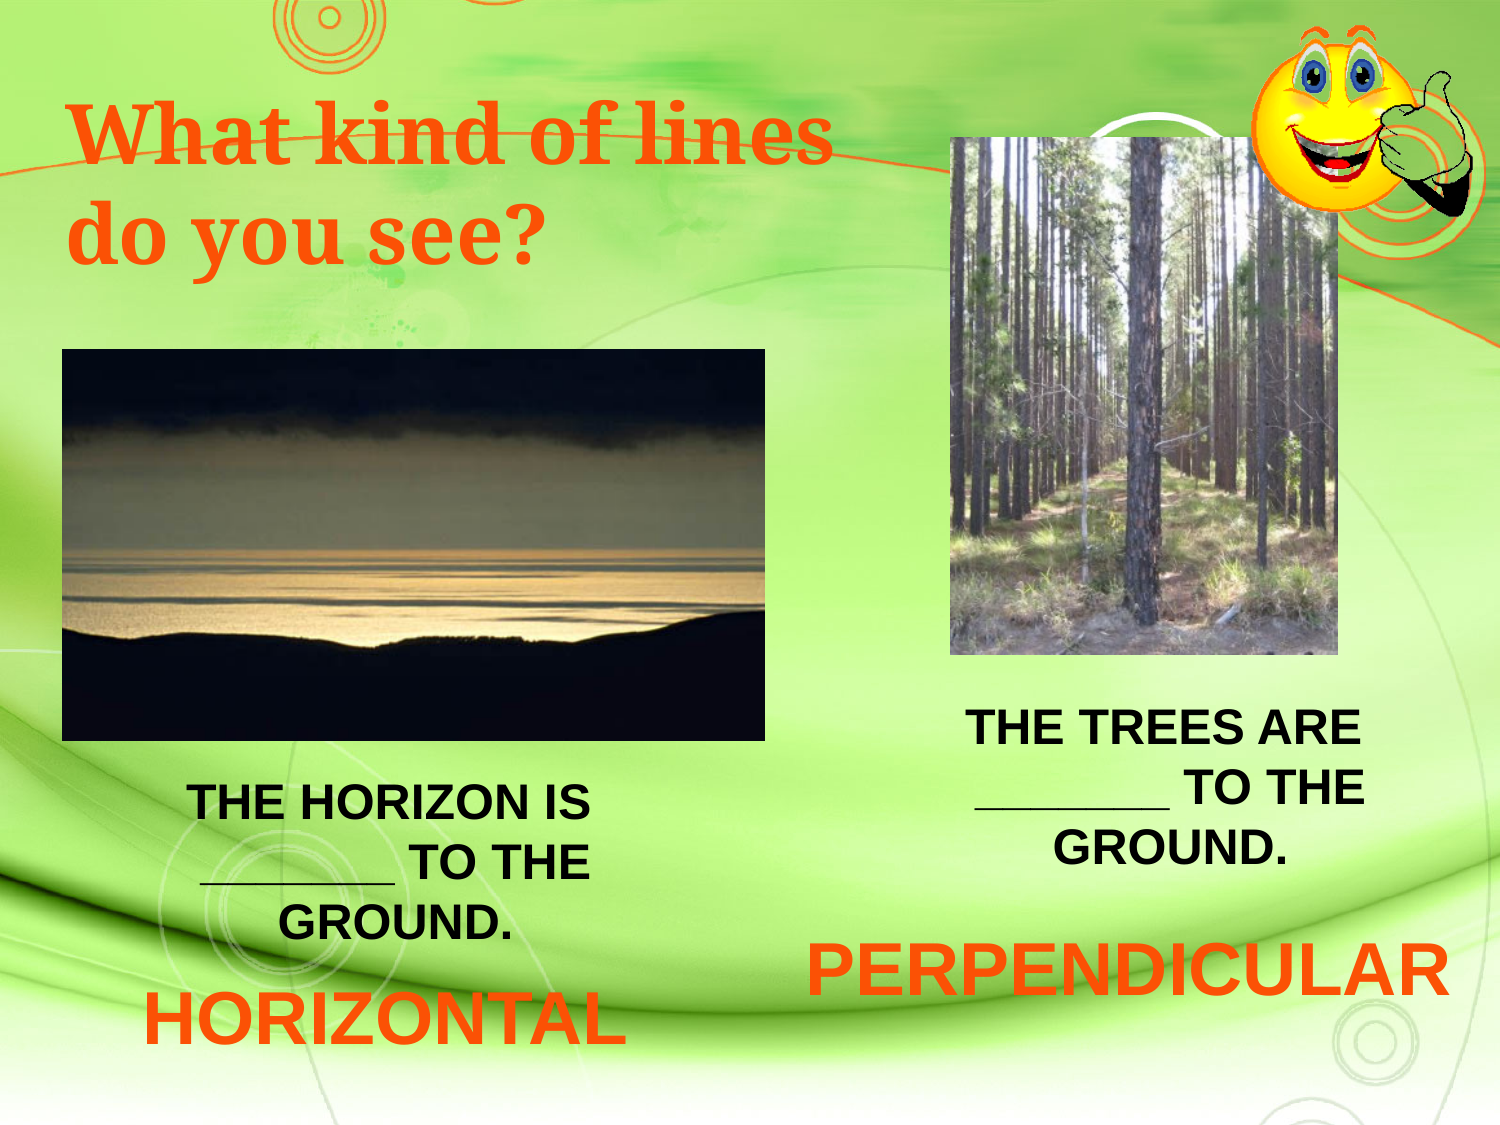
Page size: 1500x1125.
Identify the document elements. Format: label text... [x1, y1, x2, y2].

text_box perpendicular [790, 912, 1467, 1018]
text_box The horizon is _______ to the ground. [112, 762, 679, 958]
text_box horizontal [127, 962, 644, 1068]
picture [0, 0, 1500, 1125]
text_box The Trees are _______ to the ground. [887, 687, 1454, 883]
title What kind of lines do you see? [49, 87, 1244, 276]
